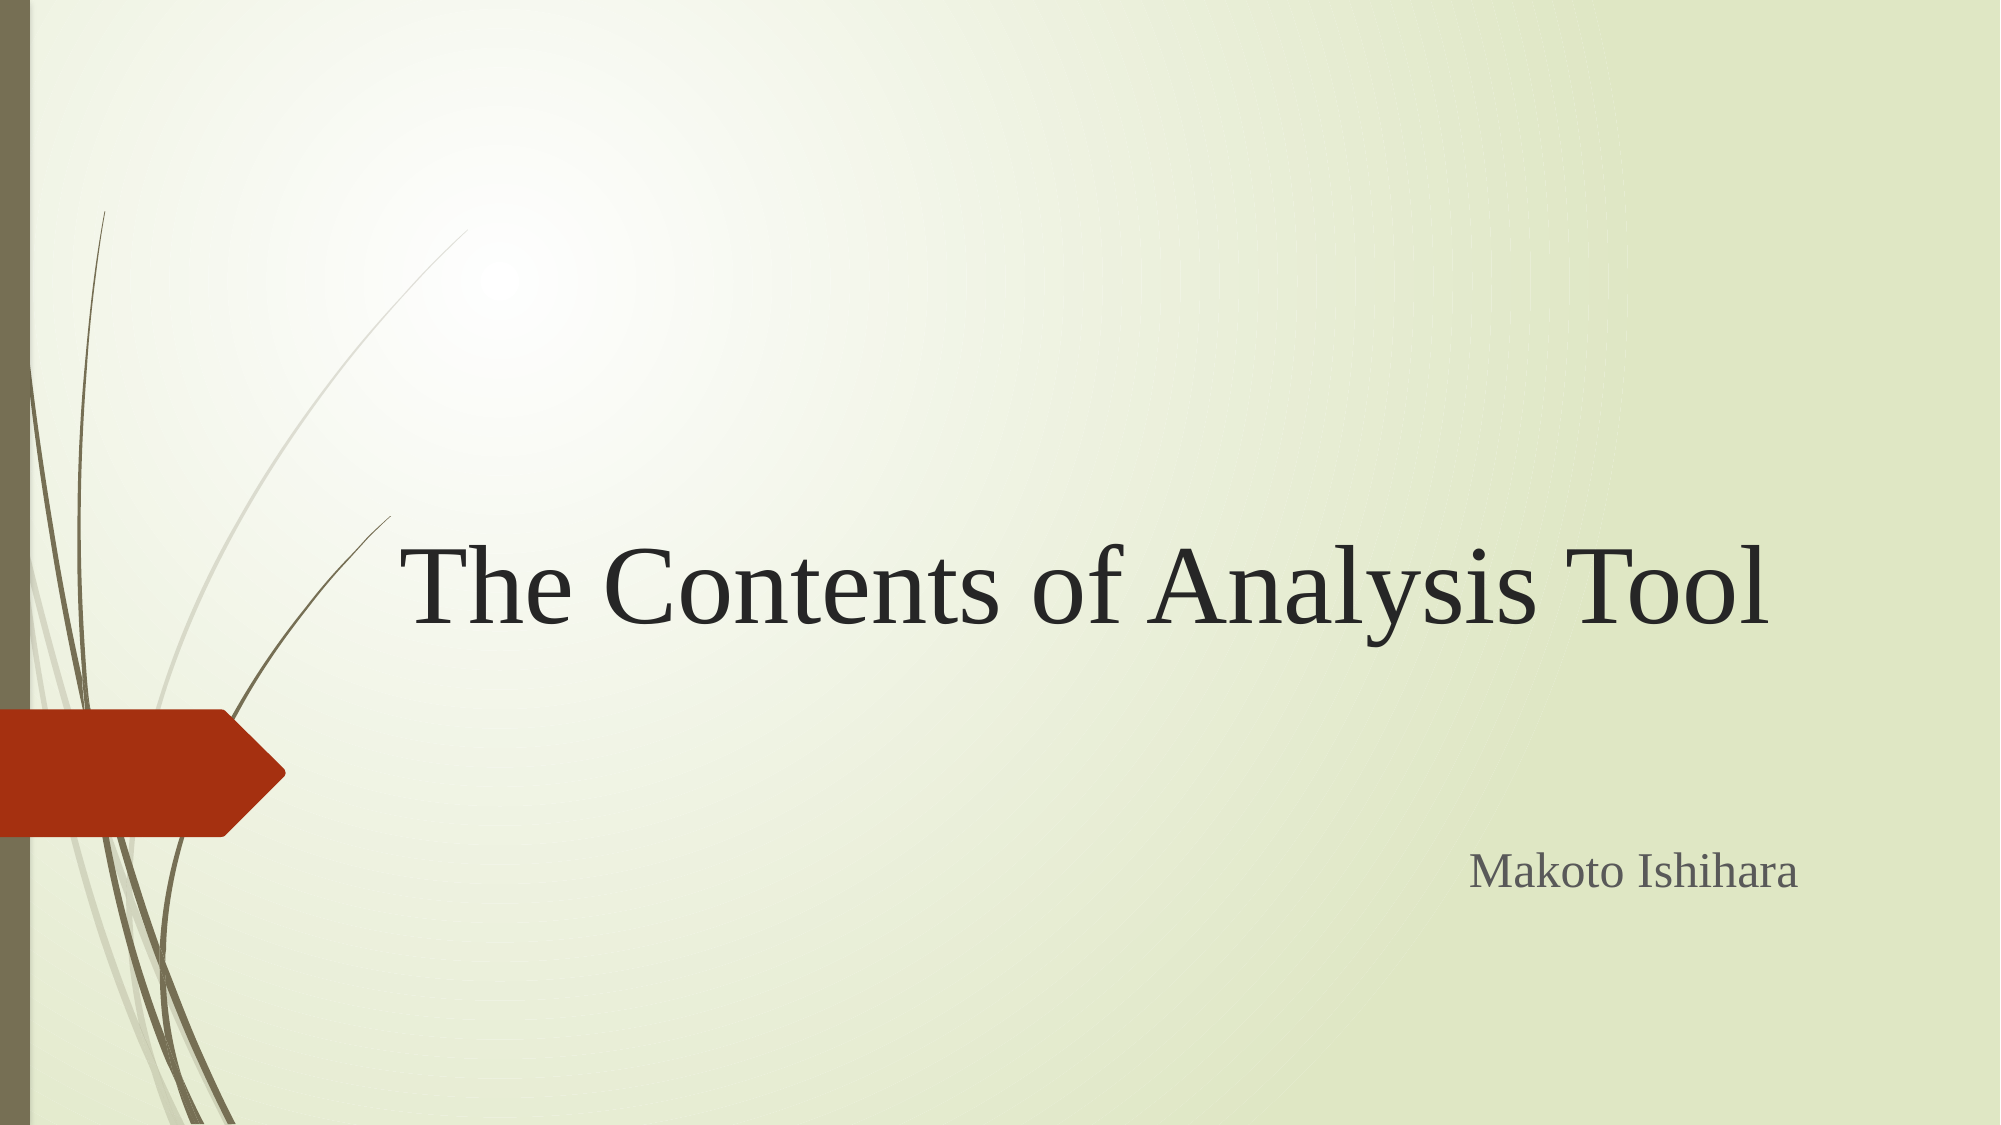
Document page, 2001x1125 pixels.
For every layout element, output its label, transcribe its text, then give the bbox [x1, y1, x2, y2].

title The Contents of Analysis Tool [281, 282, 1890, 654]
subtitle Makoto Ishihara [1454, 829, 2000, 1022]
